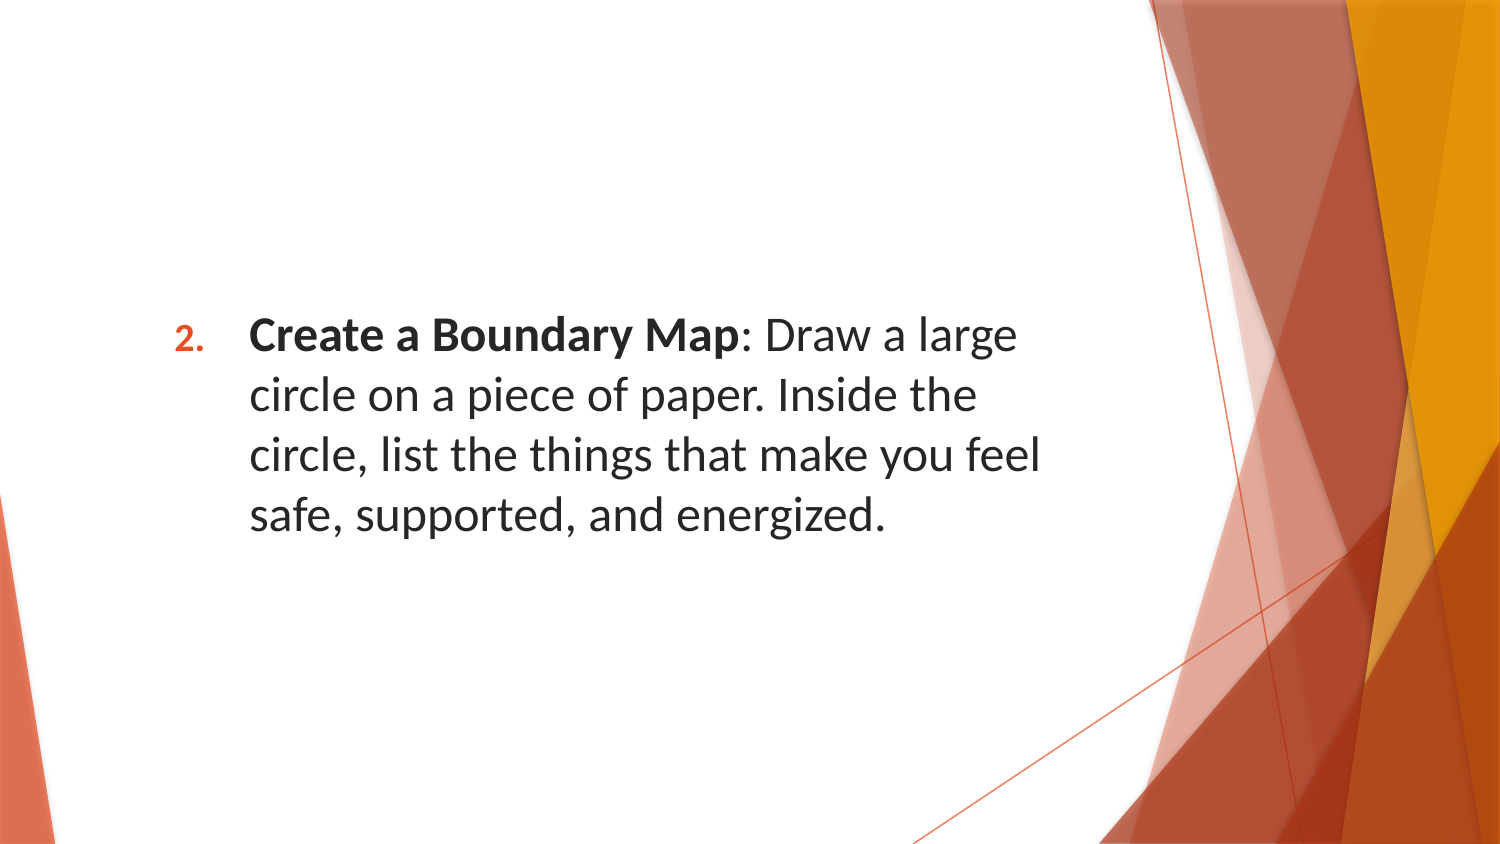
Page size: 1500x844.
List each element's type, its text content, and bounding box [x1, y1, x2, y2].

list Create a Boundary Map: Draw a large circle on a piece of paper. Inside the circle, list the things that make you feel safe, supported, and energized. [159, 114, 1058, 729]
